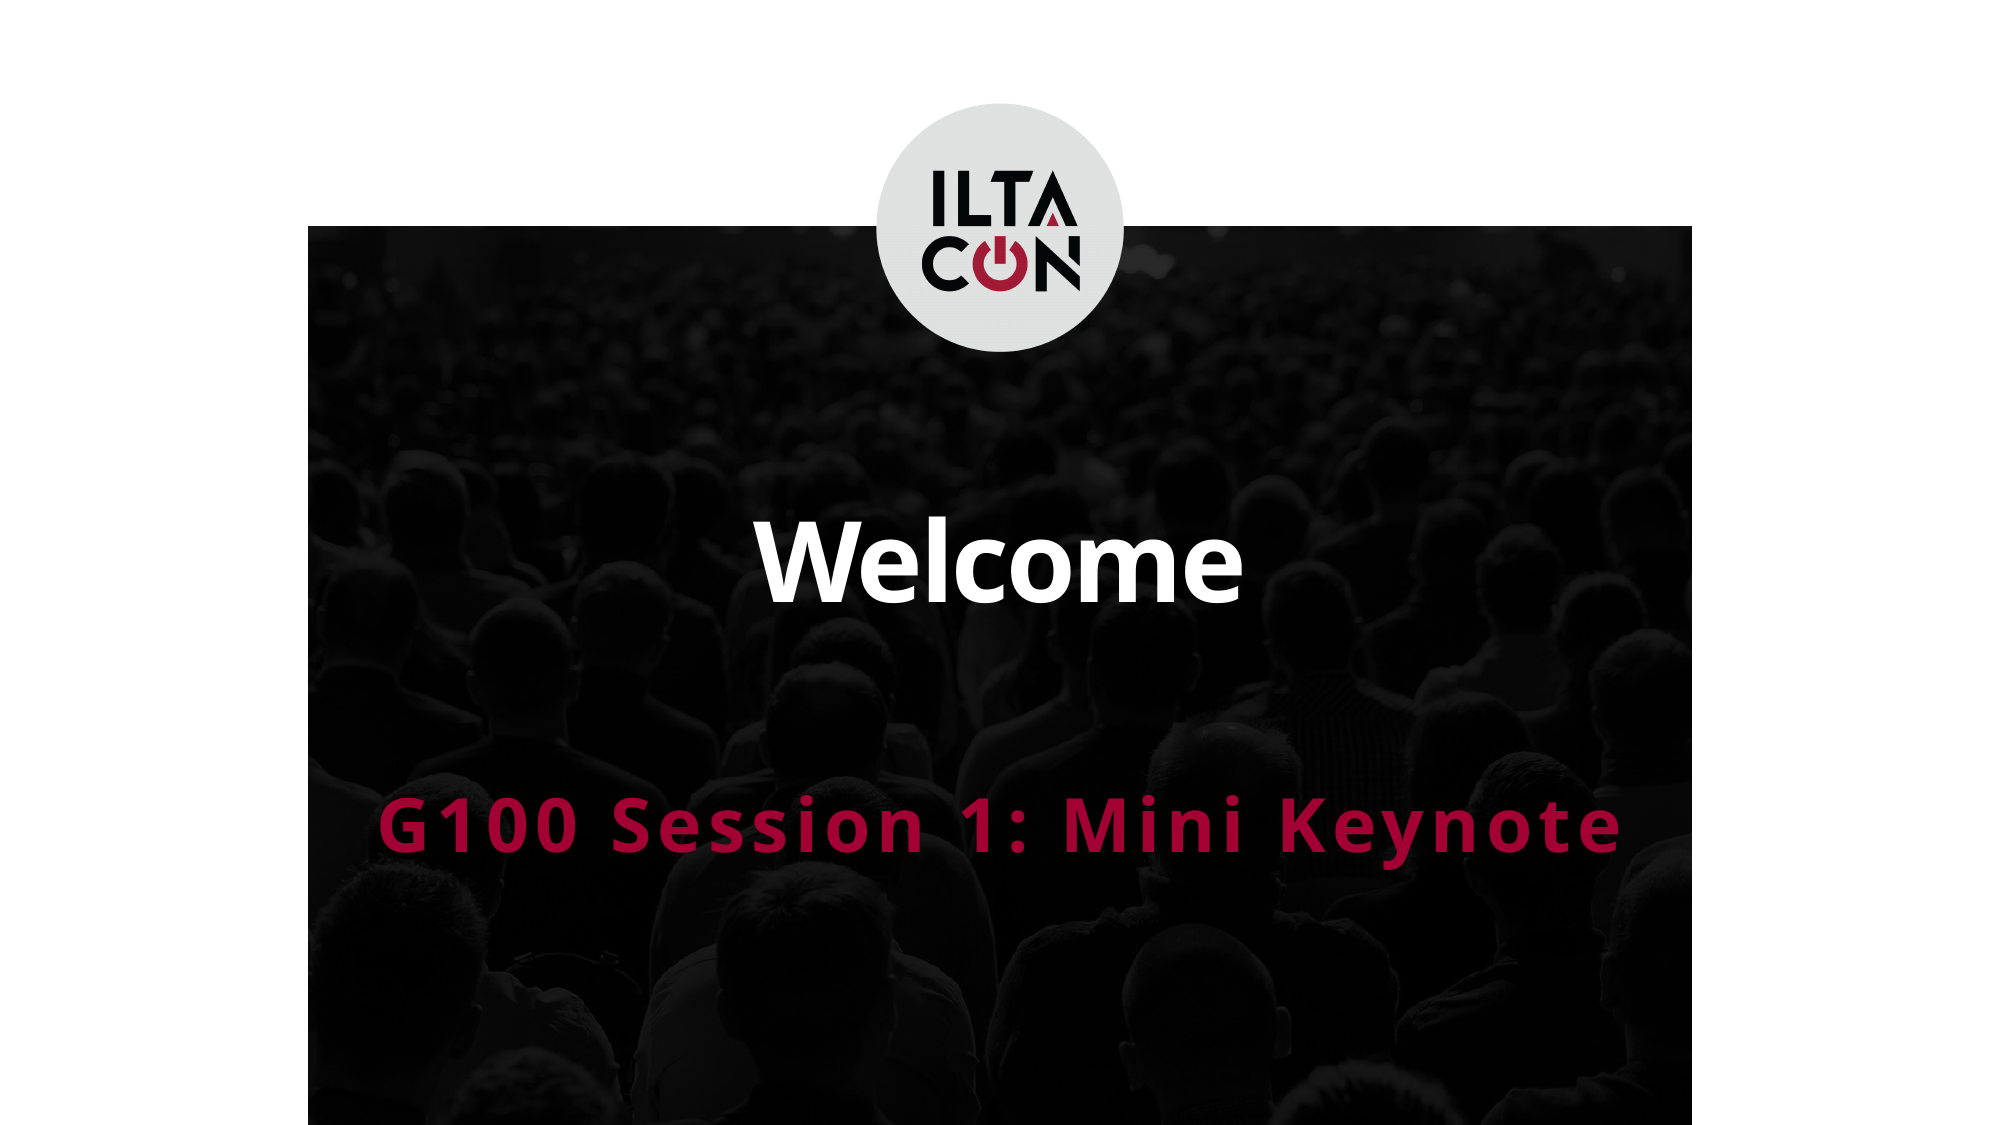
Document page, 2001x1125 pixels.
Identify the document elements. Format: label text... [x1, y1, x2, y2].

title Welcome [461, 339, 1539, 633]
subtitle G100 Session 1: Mini Keynote [308, 702, 1692, 820]
picture [308, 820, 1692, 1125]
picture [308, 97, 1692, 702]
